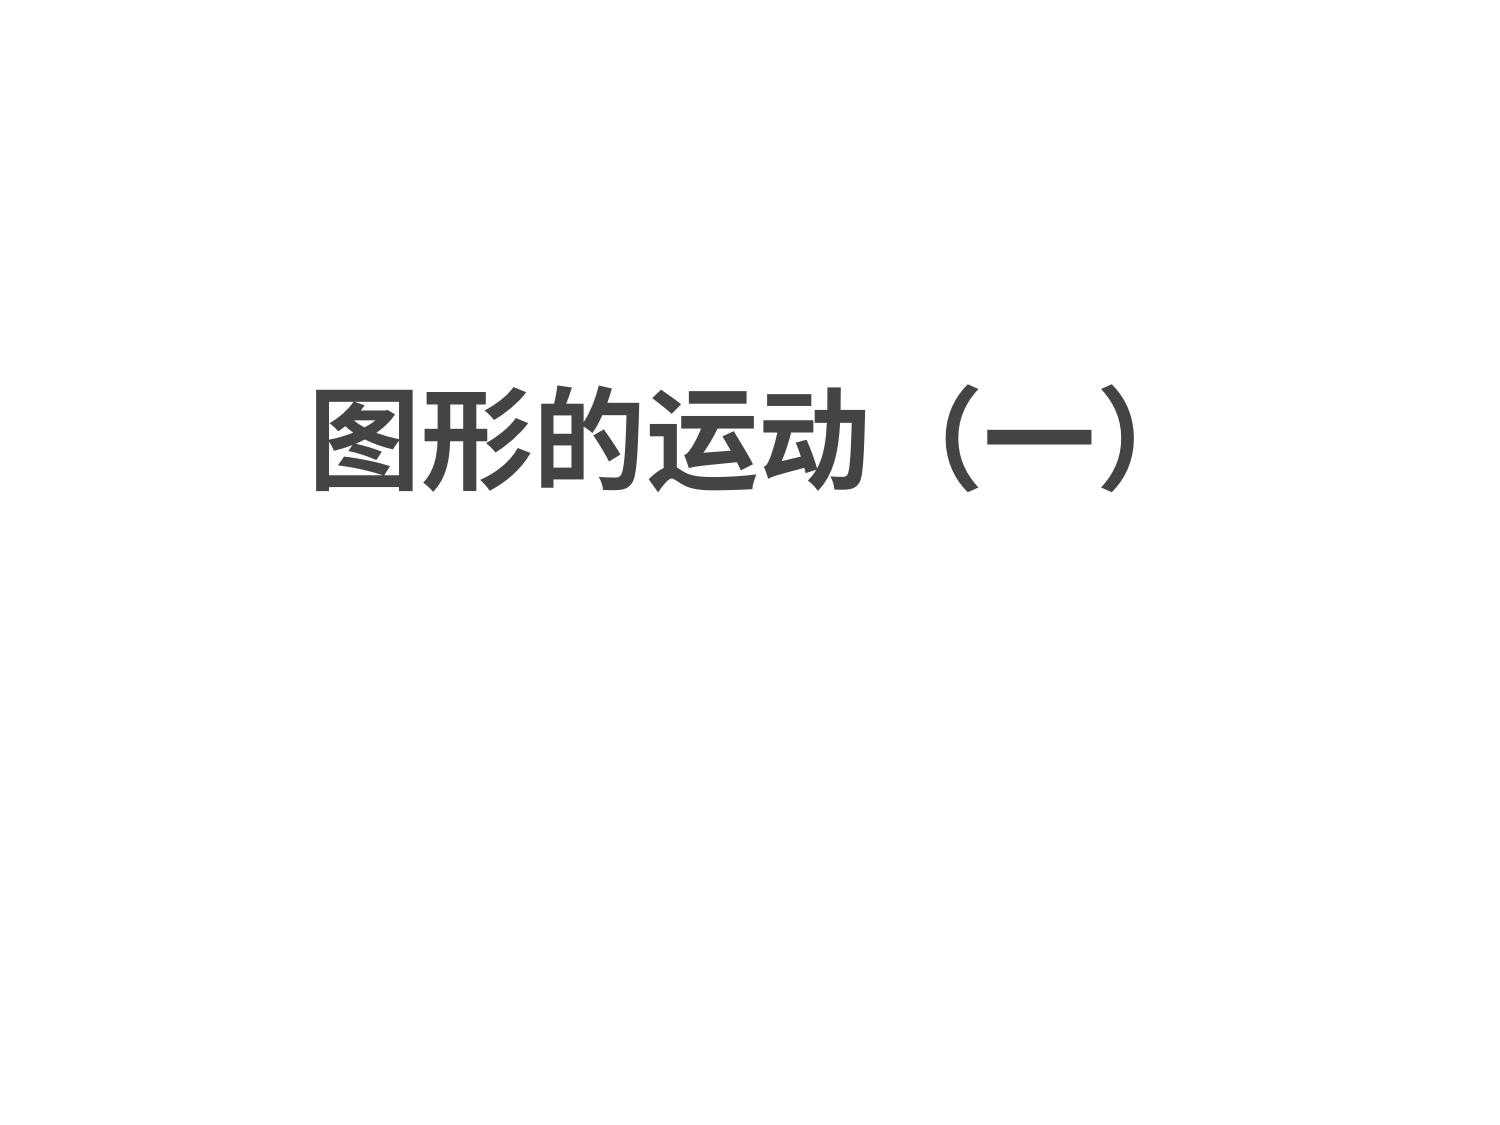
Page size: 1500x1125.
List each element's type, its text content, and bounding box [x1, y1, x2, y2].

title 图形的运动（一） [67, 350, 1450, 659]
